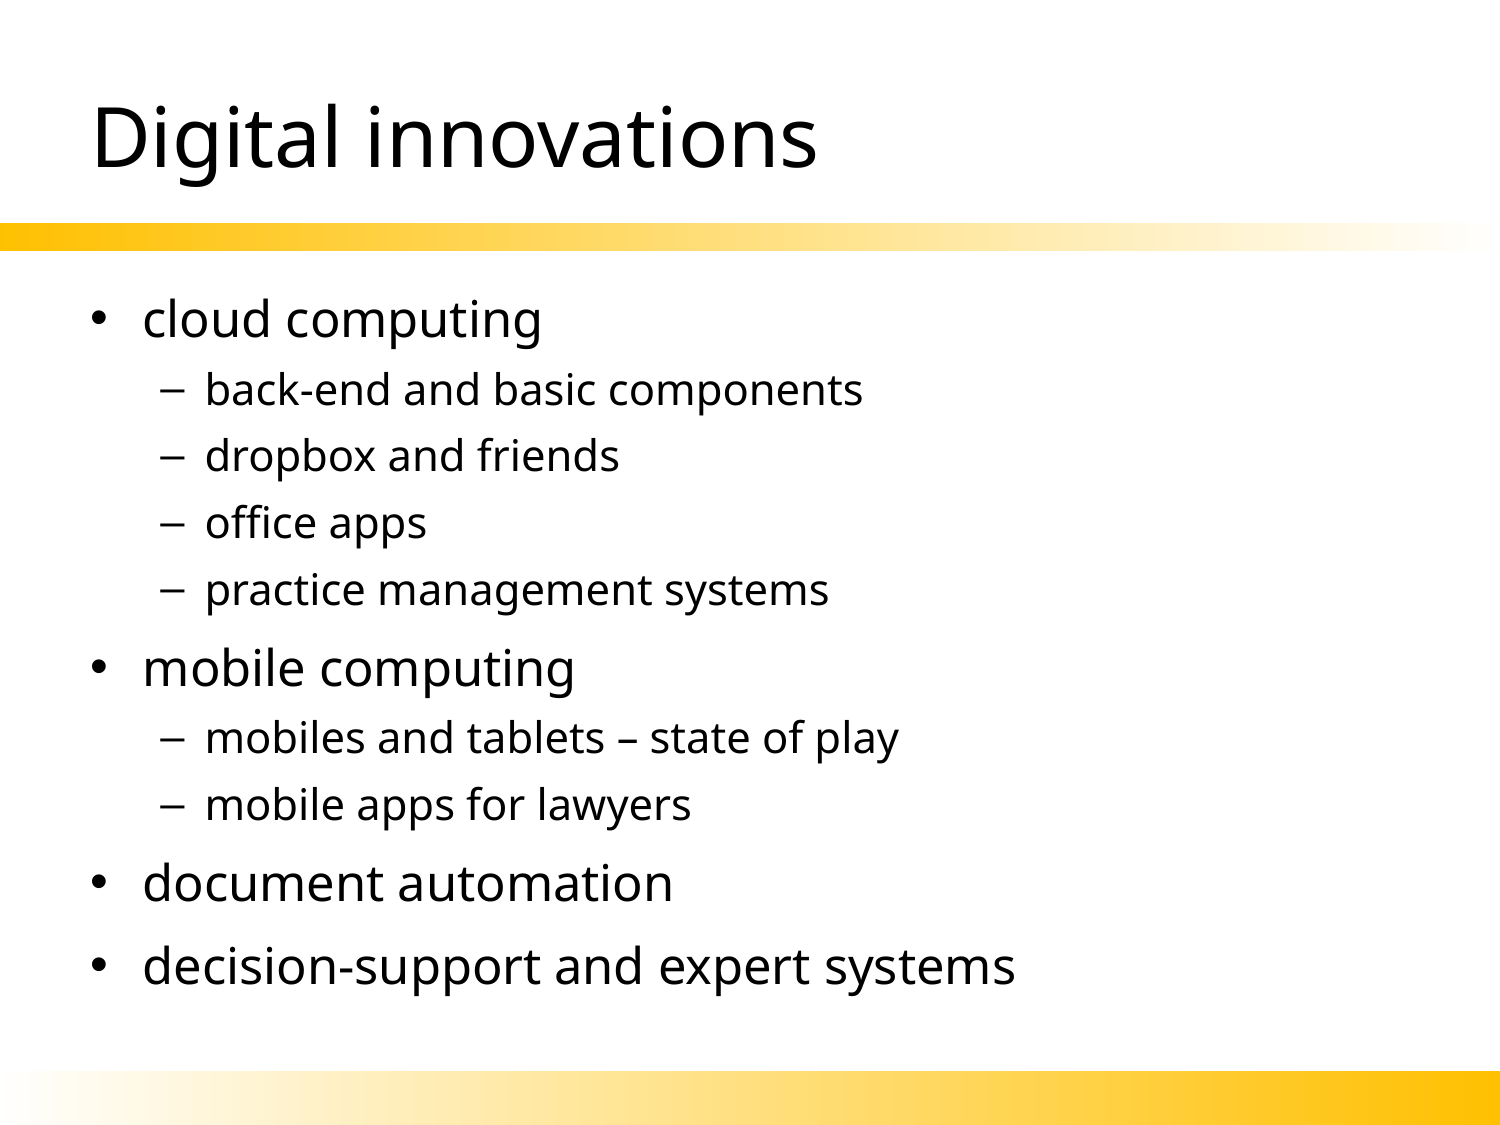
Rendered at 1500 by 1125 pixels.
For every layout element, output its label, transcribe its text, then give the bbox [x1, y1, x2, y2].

table_header Type [1113, 1072, 1118, 1125]
table_header Type [293, 224, 298, 250]
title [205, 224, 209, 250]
table_header Product Name [1172, 1072, 1177, 1125]
title Digital innovations [75, 45, 1425, 224]
list cloud computing back-end and basic components dropbox and friends office apps practice management systems mobile computing mobiles and tablets – state of play mobile apps for lawyers document automation decision-support and expert systems [75, 278, 1425, 1005]
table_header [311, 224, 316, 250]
